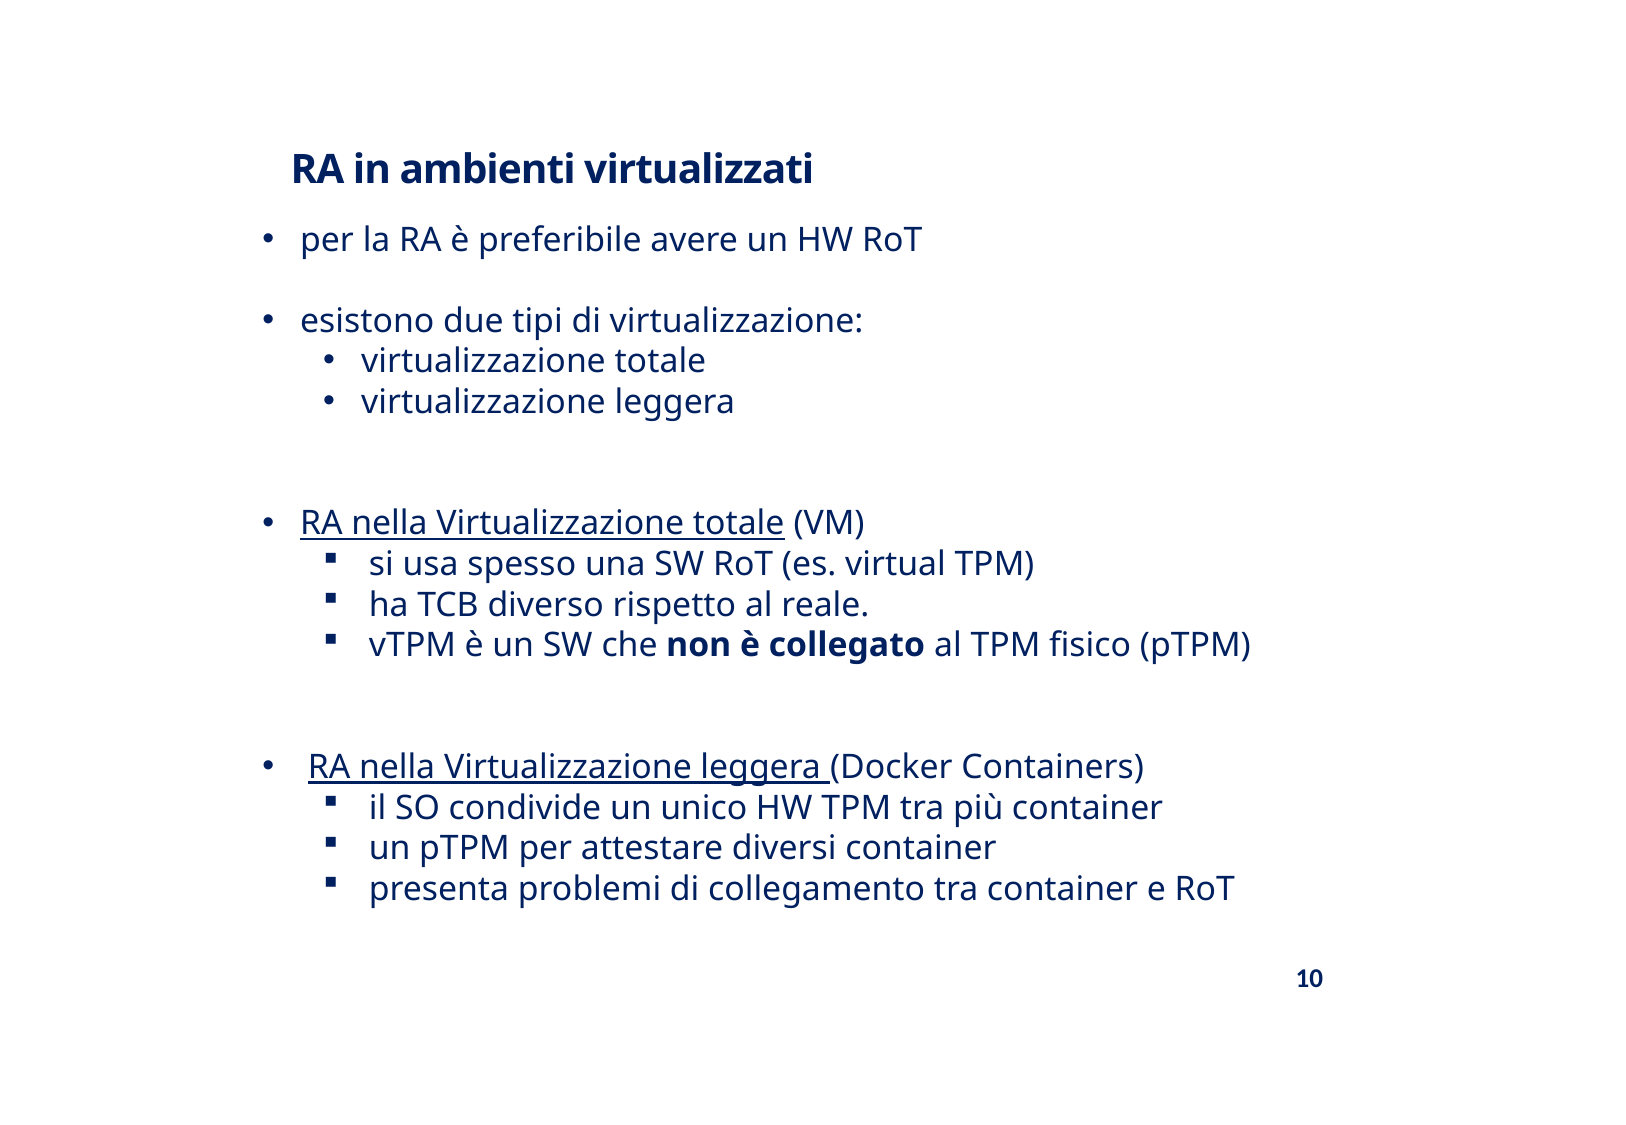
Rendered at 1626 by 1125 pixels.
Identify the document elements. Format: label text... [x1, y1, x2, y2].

text_box per la RA è preferibile avere un HW RoT esistono due tipi di virtualizzazione: virtualizzazione totale virtualizzazione leggera RA nella Virtualizzazione totale (VM) si usa spesso una SW RoT (es. virtual TPM) ha TCB diverso rispetto al reale. vTPM è un SW che non è collegato al TPM fisico (pTPM) RA nella Virtualizzazione leggera (Docker Containers) il SO condivide un unico HW TPM tra più container un pTPM per attestare diversi container presenta problemi di collegamento tra container e RoT [247, 209, 1422, 955]
text_box RA in ambienti virtualizzati [278, 79, 1352, 199]
slide_number 10 [1063, 952, 1339, 1002]
